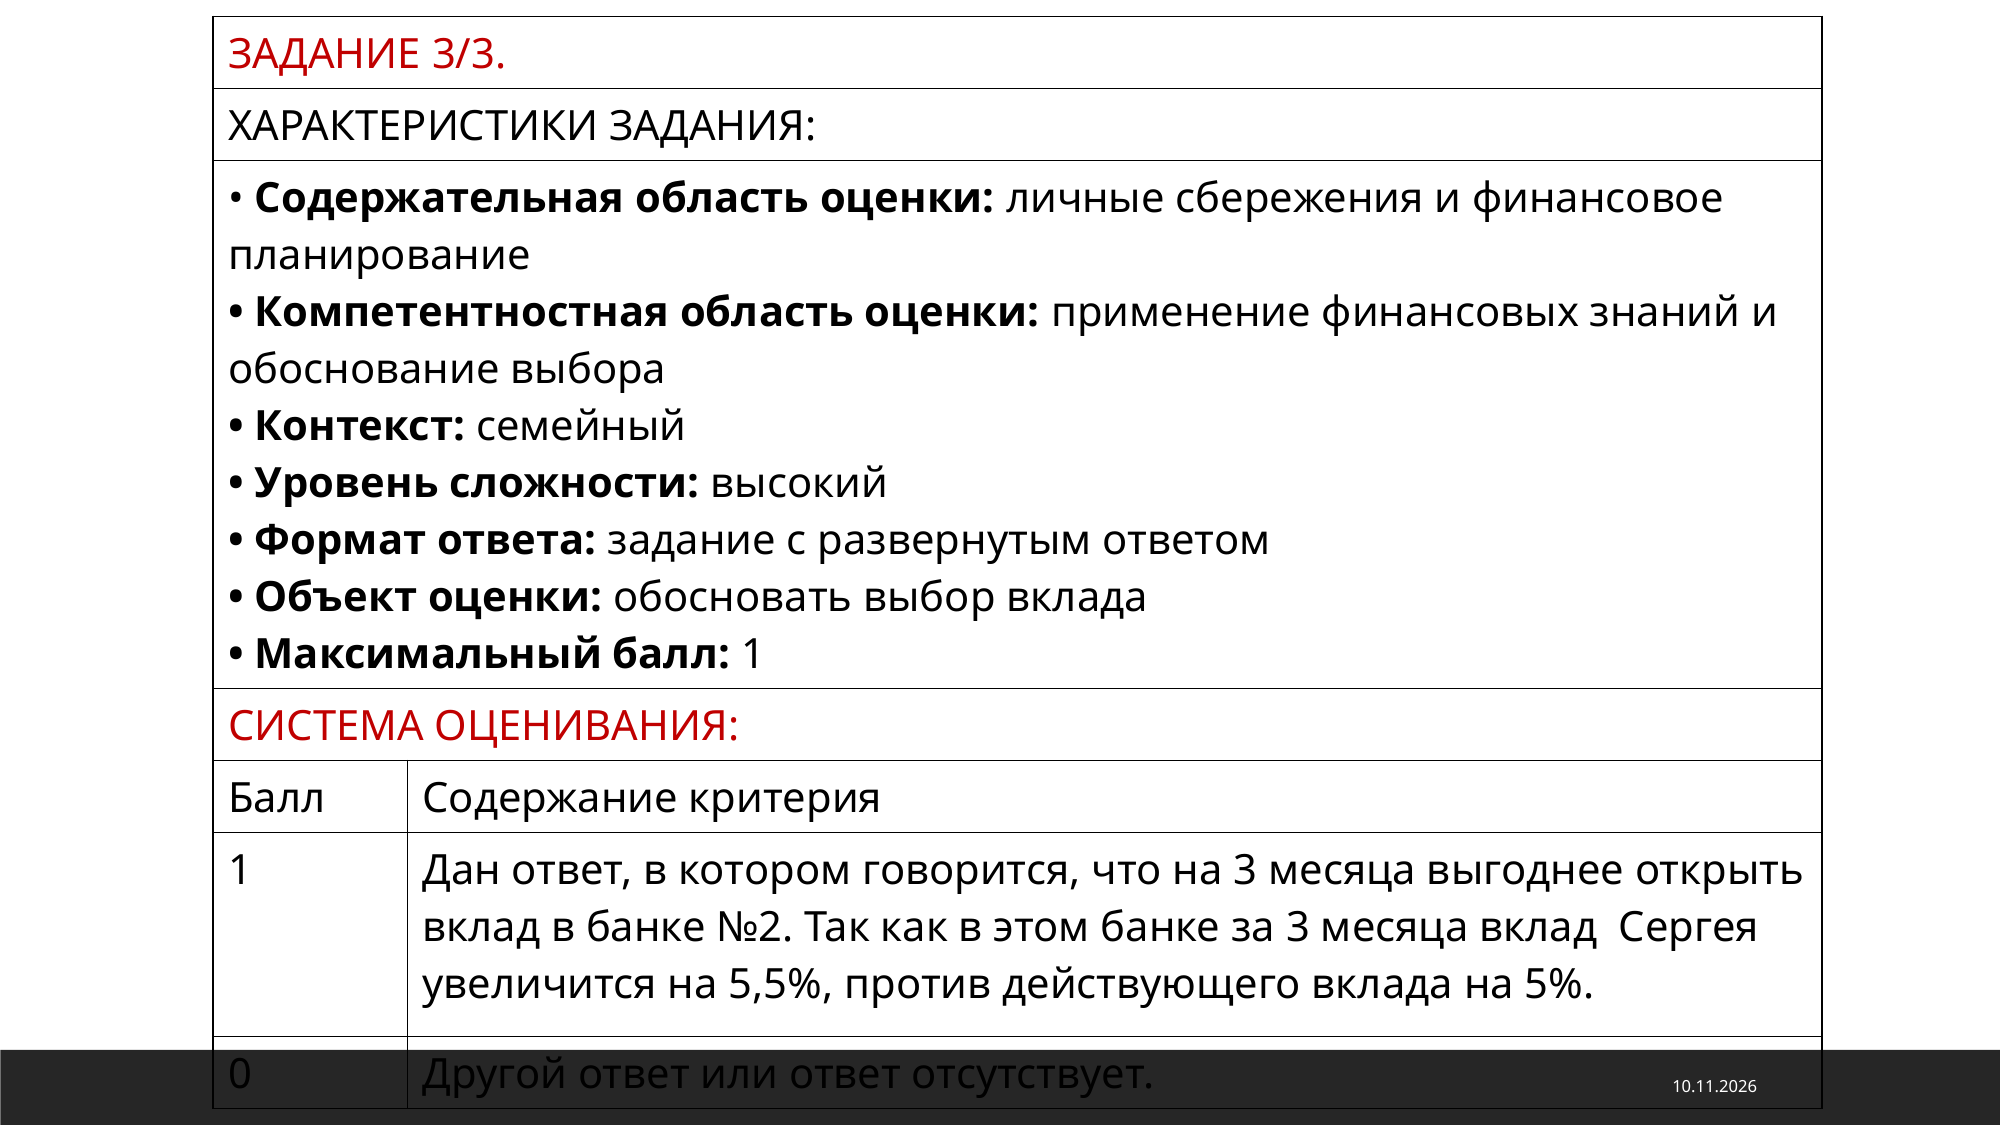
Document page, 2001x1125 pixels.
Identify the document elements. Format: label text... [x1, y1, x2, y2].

table_header ЗАДАНИЕ 3/3. [214, 17, 1821, 88]
table_cell 1 [214, 833, 407, 1036]
table_cell ХАРАКТЕРИСТИКИ ЗАДАНИЯ: [214, 89, 1821, 160]
table_cell Дан ответ, в котором говорится, что на 3 месяца выгоднее открыть вклад в банке №2. Так как в этом банке за 3 месяца вклад Сергея увеличится на 5,5%, против действующего вклада на 5%. [408, 833, 1821, 1036]
table_cell СИСТЕМА ОЦЕНИВАНИЯ: [214, 689, 1821, 760]
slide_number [1348, 1109, 1773, 1118]
table_cell • Содержательная область оценки: личные сбережения и финансовое планирование • Компетентностная область оценки: применение финансовых знаний и обоснование выбора • Контекст: семейный • Уровень сложности: высокий • Формат ответа: задание с развернутым ответом • Объект оценки: обосновать выбор вклада • Максимальный балл: 1 [214, 161, 1821, 688]
table_cell Балл [214, 761, 407, 832]
table_cell Содержание критерия [408, 761, 1821, 832]
table_cell 0 [214, 1037, 407, 1108]
table_cell Другой ответ или ответ отсутствует. [408, 1037, 1821, 1108]
